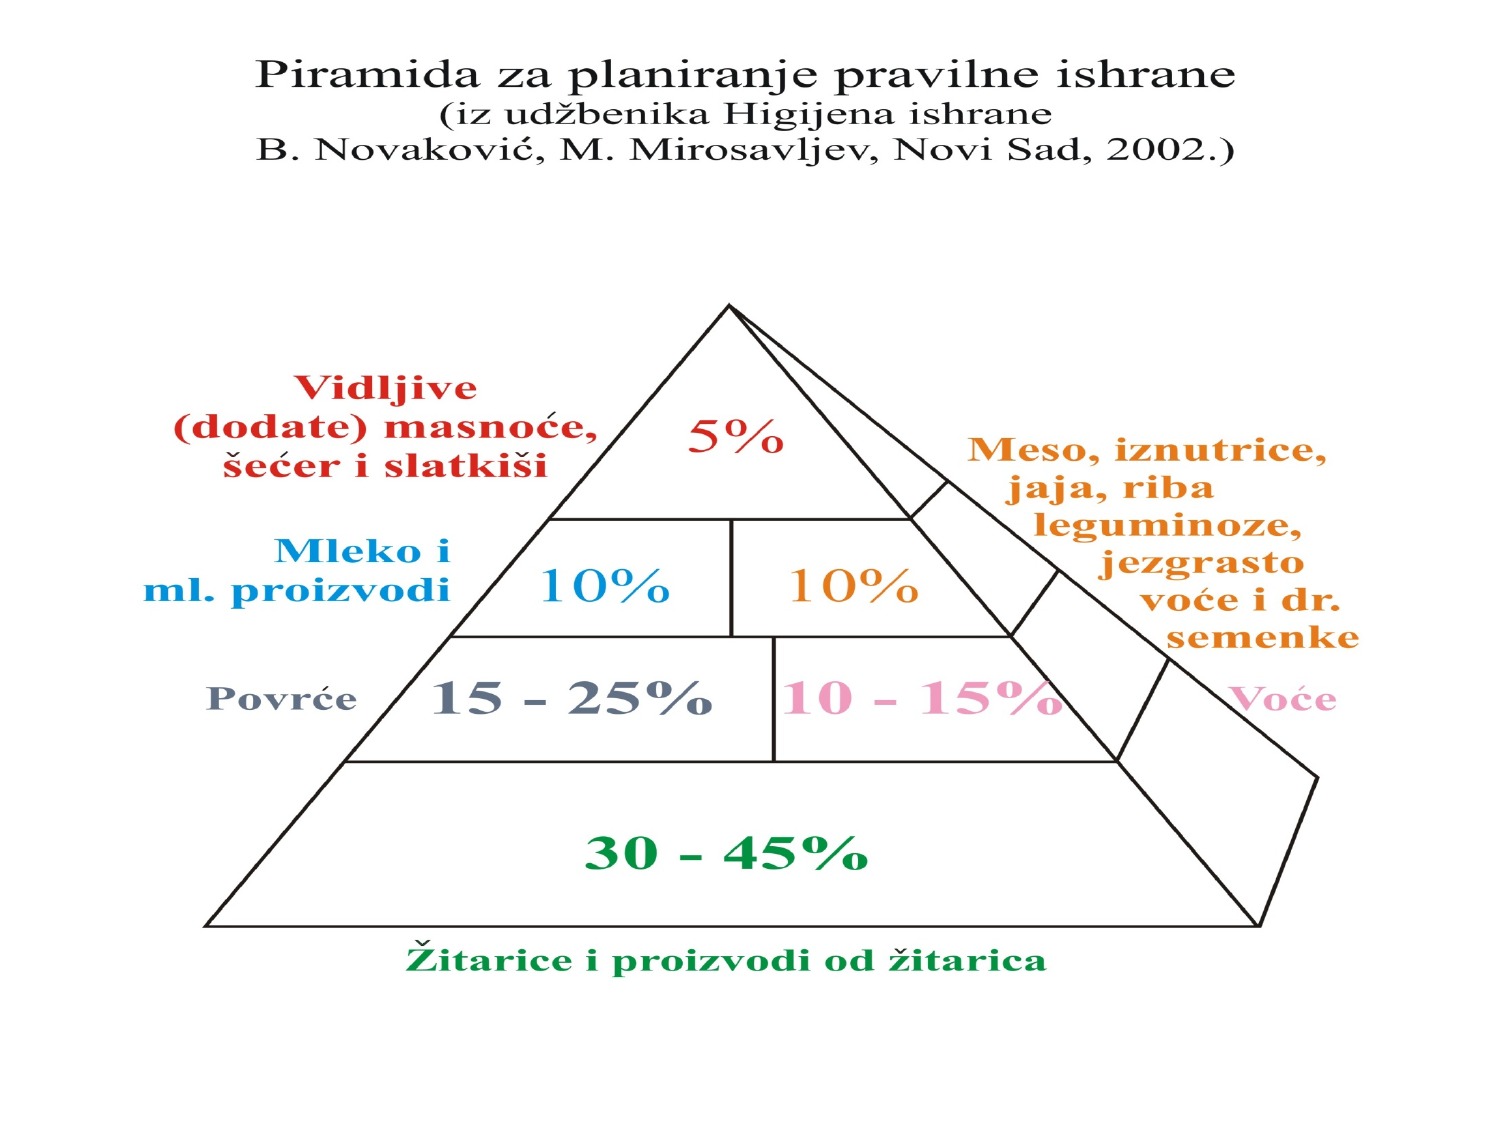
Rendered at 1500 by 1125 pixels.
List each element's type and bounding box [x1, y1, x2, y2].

picture [128, 0, 1372, 1125]
